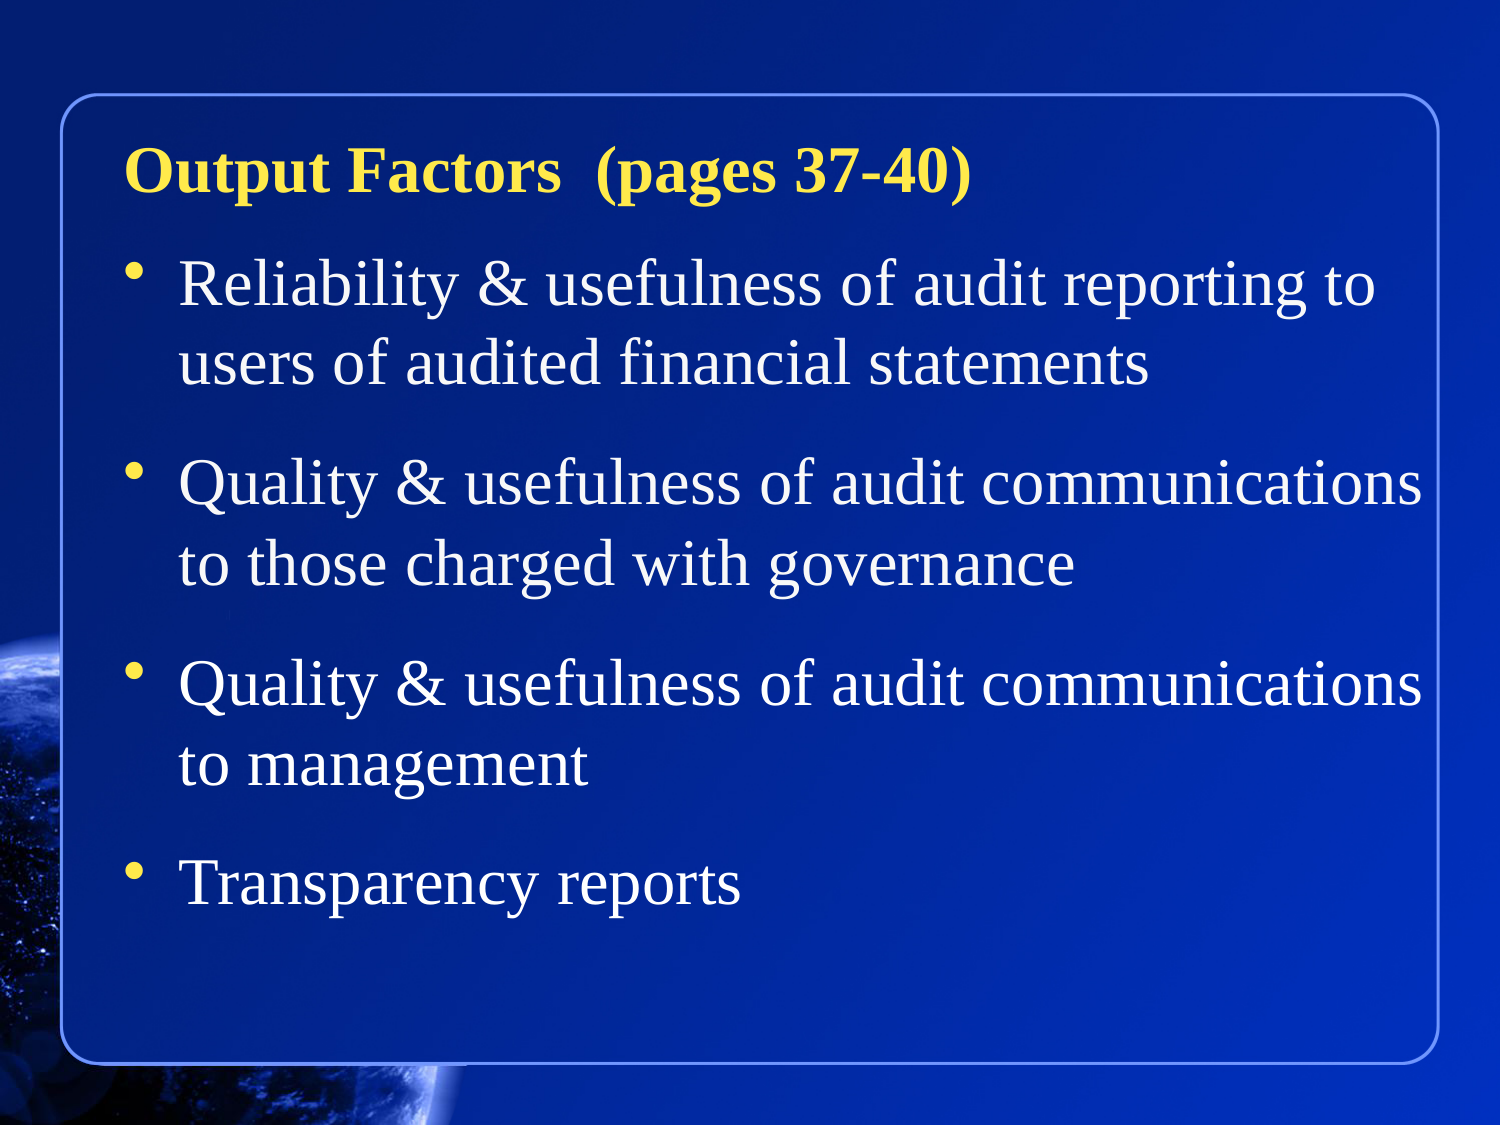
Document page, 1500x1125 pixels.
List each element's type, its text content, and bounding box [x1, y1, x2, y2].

list Reliability & usefulness of audit reporting to users of audited financial statements Quality & usefulness of audit communications to those charged with governance Quality & usefulness of audit communications to management Transparency reports [107, 230, 1446, 1048]
list Output Factors (pages 37-40) [107, 118, 1411, 215]
picture [0, 0, 1500, 1125]
